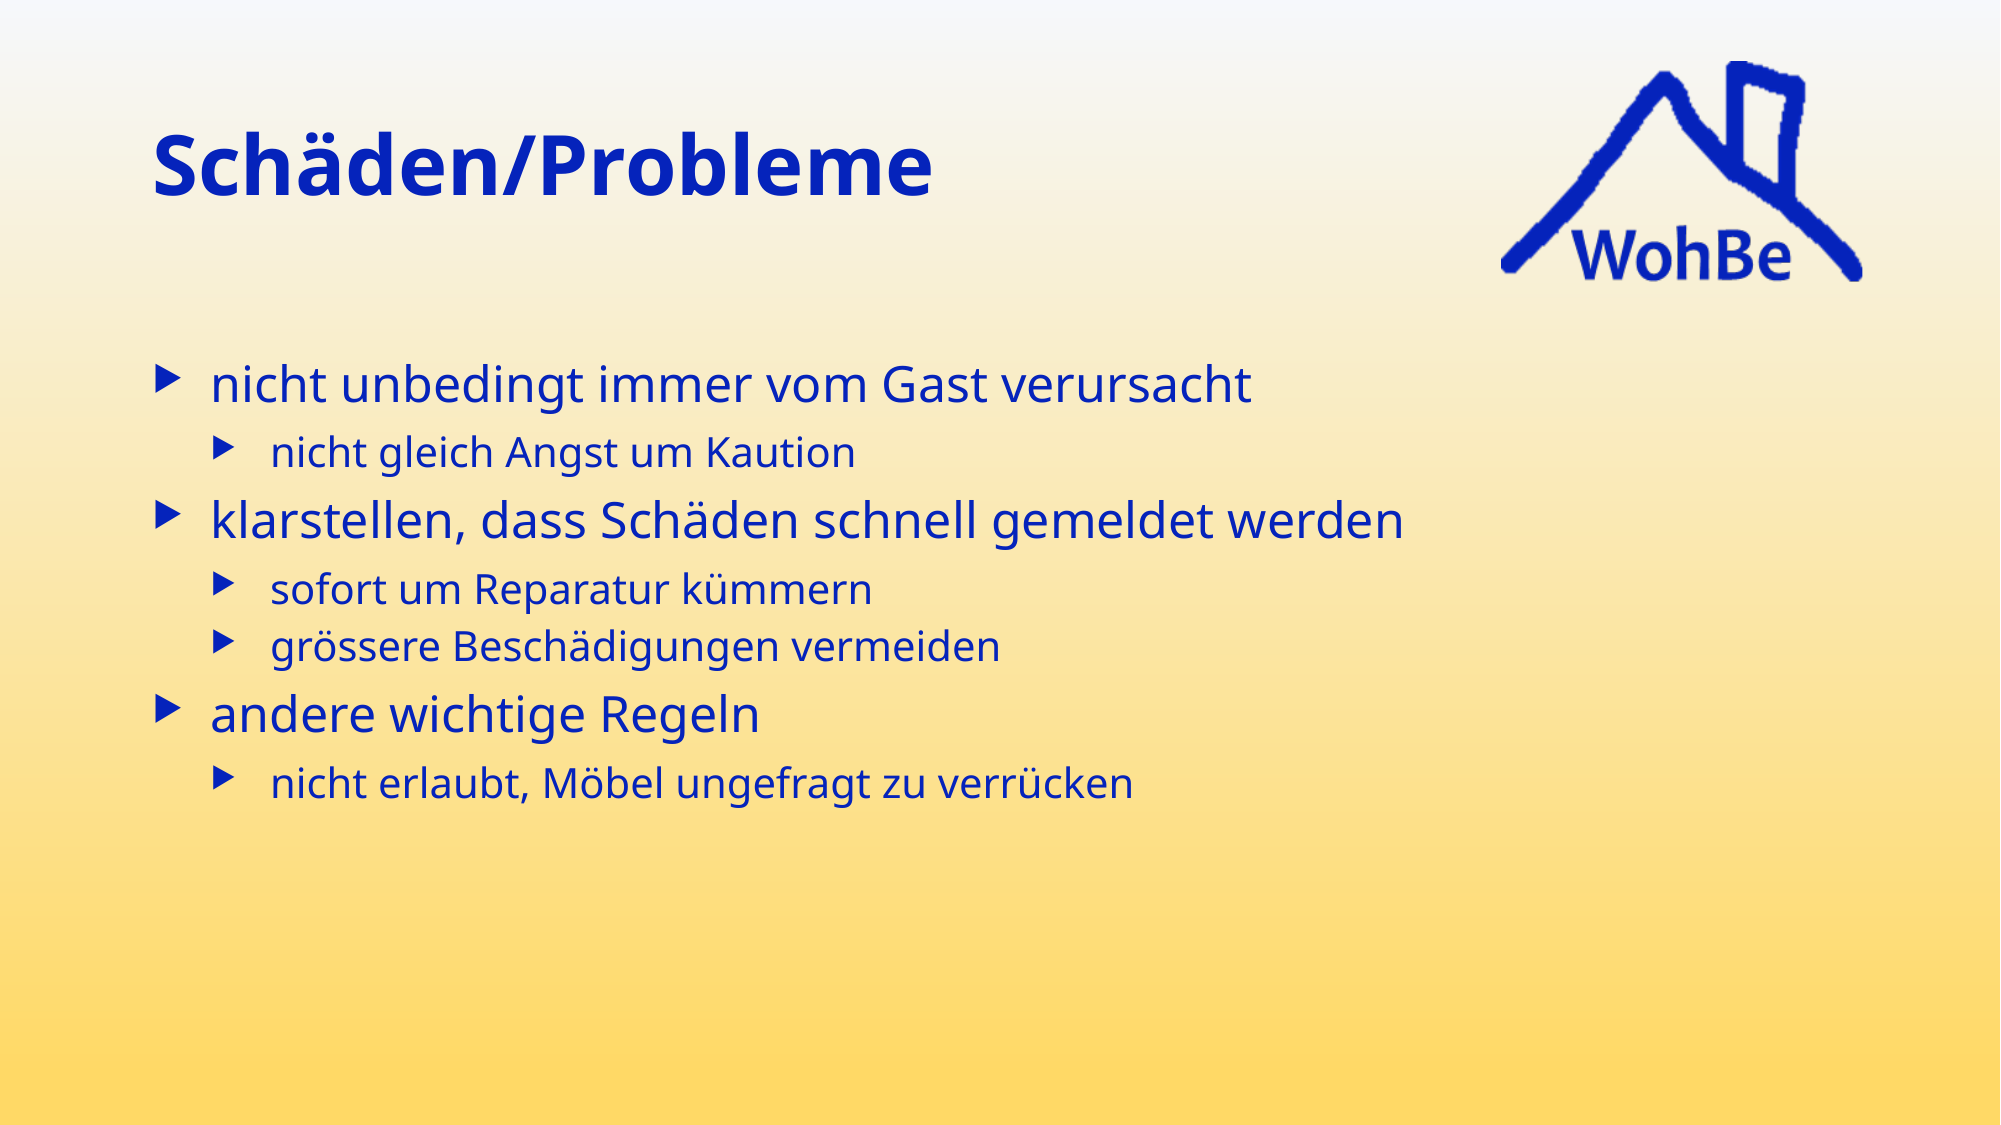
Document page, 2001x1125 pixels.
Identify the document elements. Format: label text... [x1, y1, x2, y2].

title Schäden/Probleme [137, 59, 1480, 278]
picture [1501, 61, 1863, 285]
list nicht unbedingt immer vom Gast verursacht nicht gleich Angst um Kaution klarstellen, dass Schäden schnell gemeldet werden sofort um Reparatur kümmern grössere Beschädigungen vermeiden andere wichtige Regeln nicht erlaubt, Möbel ungefragt zu verrücken [137, 351, 1863, 1066]
